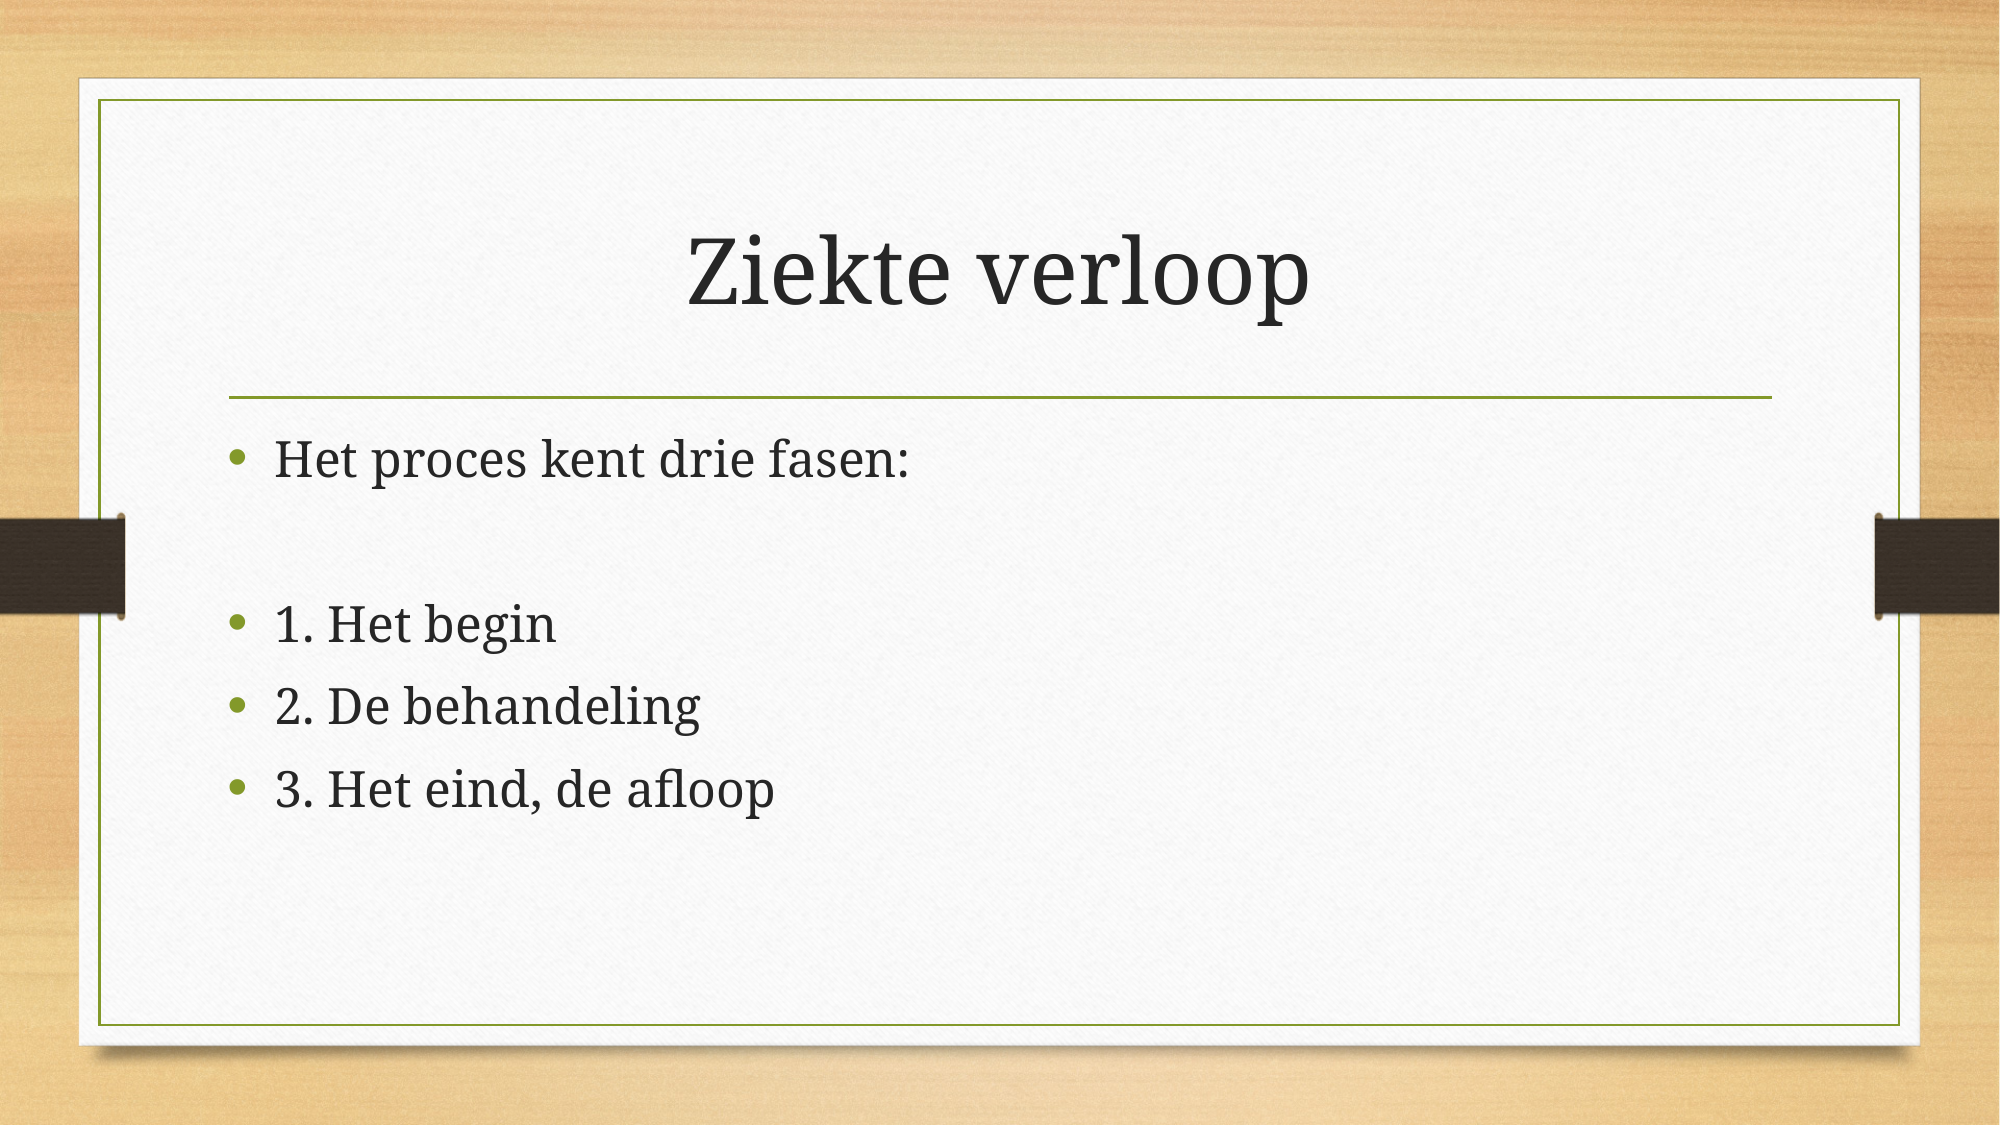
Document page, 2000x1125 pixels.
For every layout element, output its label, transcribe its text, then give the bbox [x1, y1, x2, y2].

picture [0, 0, 2000, 1125]
list Het proces kent drie fasen: 1. Het begin 2. De behandeling 3. Het eind, de afloop [212, 419, 1787, 964]
title Ziekte verloop [212, 161, 1787, 375]
